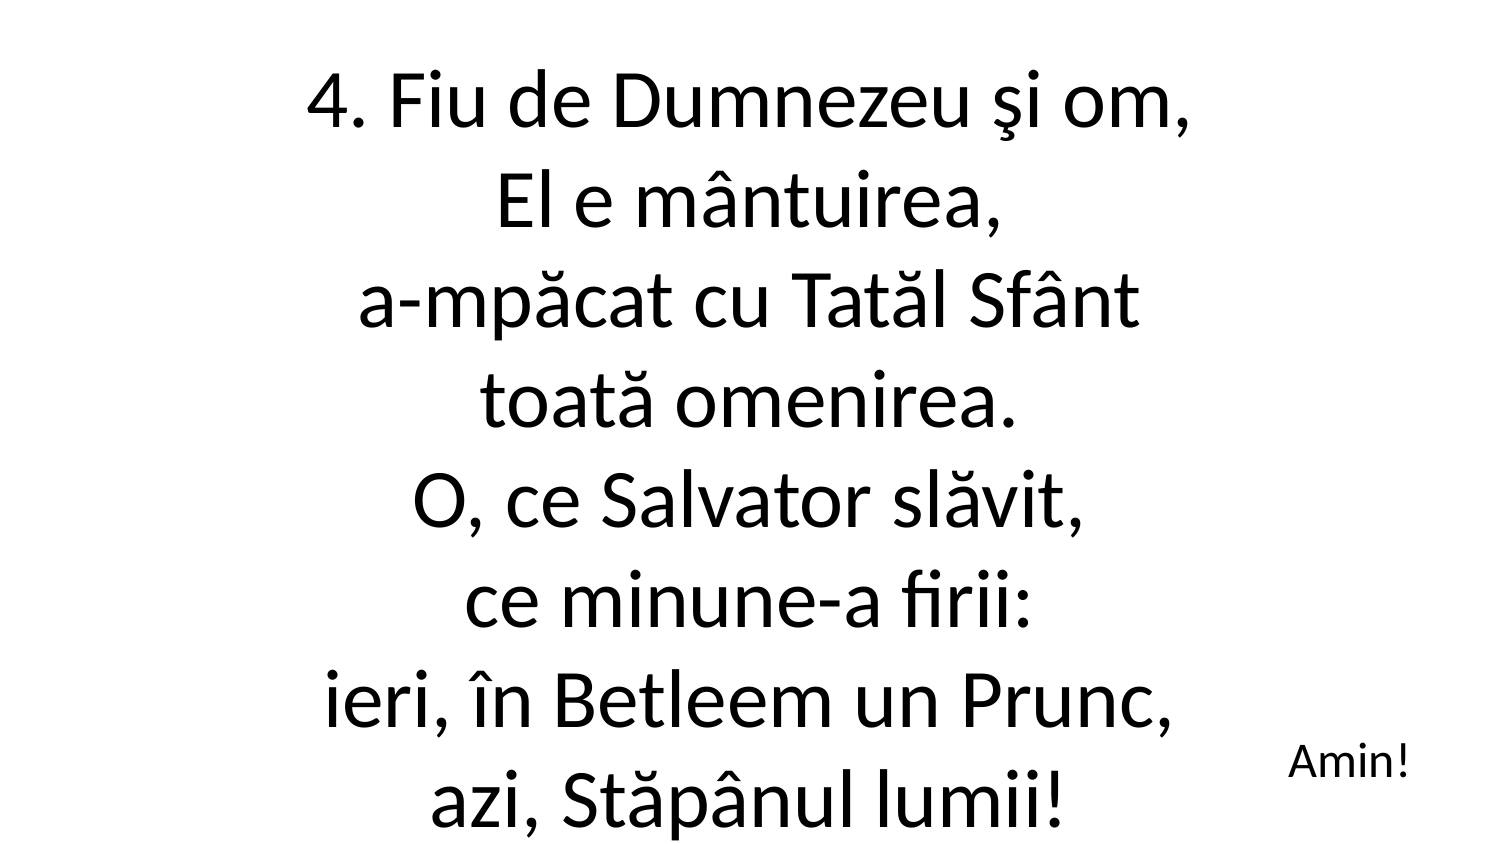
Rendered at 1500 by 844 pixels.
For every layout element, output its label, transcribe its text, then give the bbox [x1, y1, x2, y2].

text_box 4. Fiu de Dumnezeu şi om, El e mântuirea, a-mpăcat cu Tatăl Sfânt toată omenirea. O, ce Salvator slăvit, ce minune-a firii: ieri, în Betleem un Prunc, azi, Stăpânul lumii! [291, 0, 1209, 844]
text_box Amin! [1273, 674, 1427, 795]
